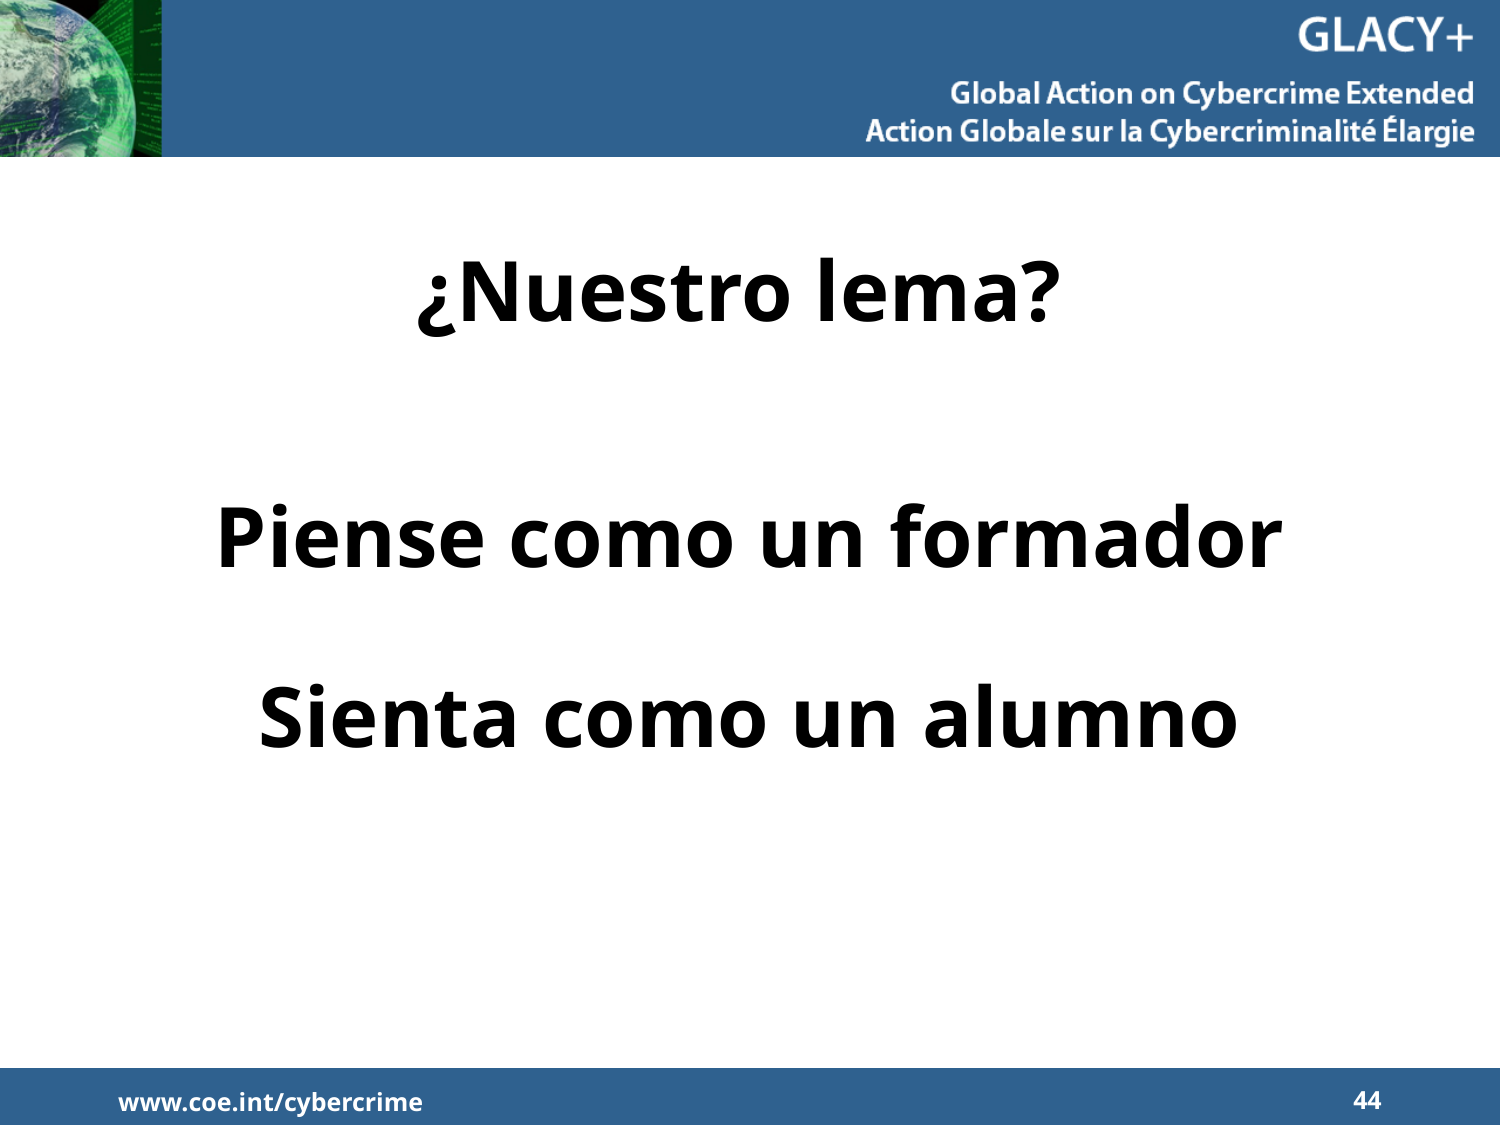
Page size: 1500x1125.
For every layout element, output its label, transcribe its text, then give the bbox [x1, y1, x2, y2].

text_box ¿Nuestro lema? [386, 230, 1114, 346]
title Piense como un formador Sienta como un alumno [103, 450, 1397, 910]
slide_number 44 [1059, 1071, 1397, 1125]
slide_number www.coe.int/cybercrime [103, 1071, 491, 1125]
picture [0, 0, 1500, 157]
